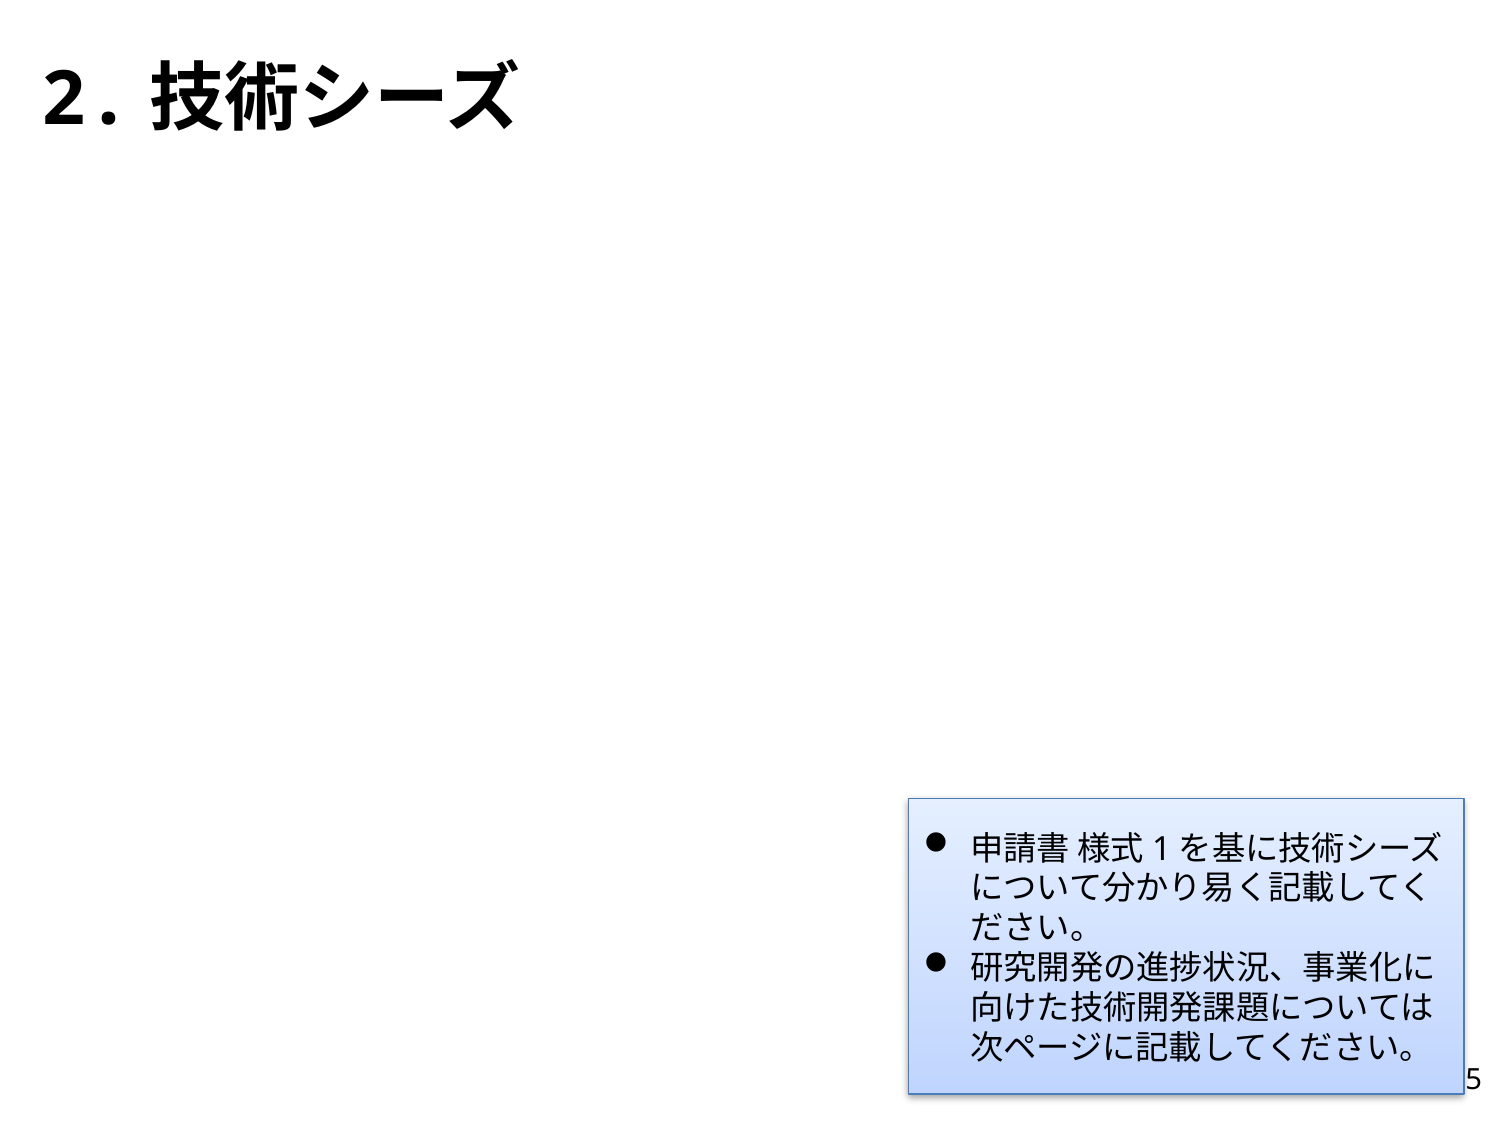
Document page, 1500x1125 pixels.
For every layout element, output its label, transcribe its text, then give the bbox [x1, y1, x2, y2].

text_box 申請書 様式1を基に技術シーズについて分かり易く記載してください。 研究開発の進捗状況、事業化に向けた技術開発課題については次ページに記載してください。 [908, 798, 1465, 1095]
slide_number 5 [1346, 1051, 1489, 1111]
title 2.技術シーズ [35, 11, 1465, 178]
